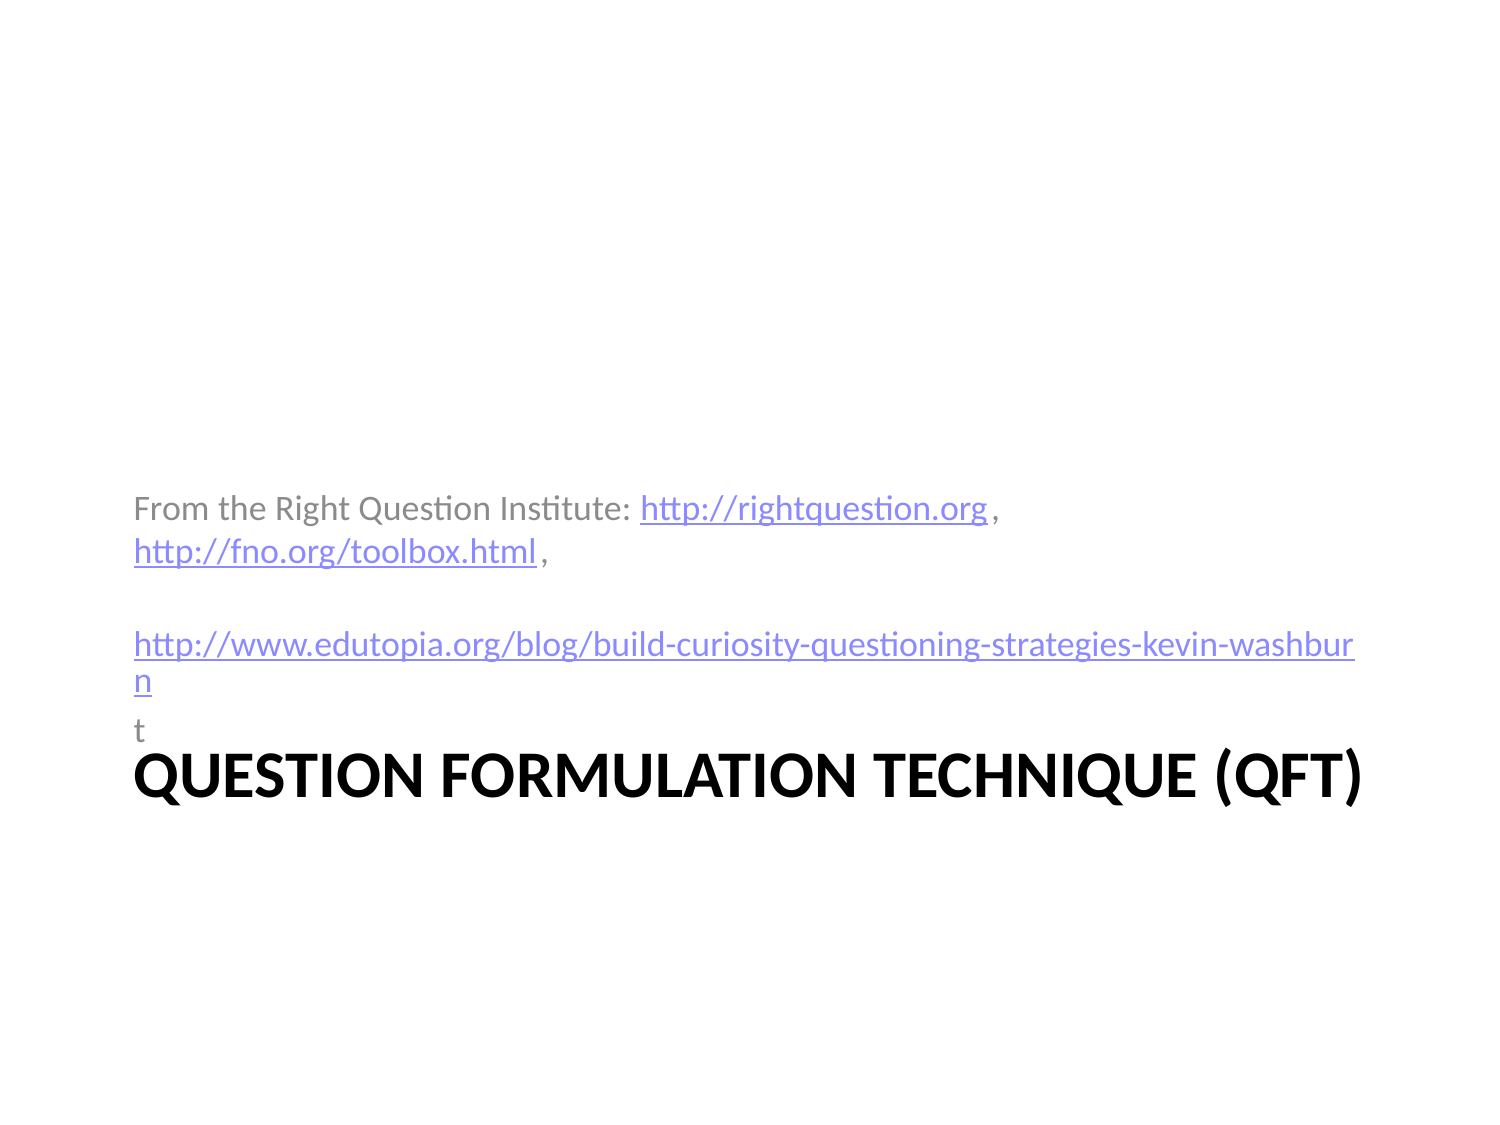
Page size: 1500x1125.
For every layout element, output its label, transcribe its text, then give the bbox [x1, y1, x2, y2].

title Question Formulation Technique (QFT) [118, 723, 1394, 947]
list From the Right Question Institute: http://rightquestion.org, http://fno.org/toolbox.html, http://www.edutopia.org/blog/build-curiosity-questioning-strategies-kevin-washburn t [118, 476, 1394, 723]
